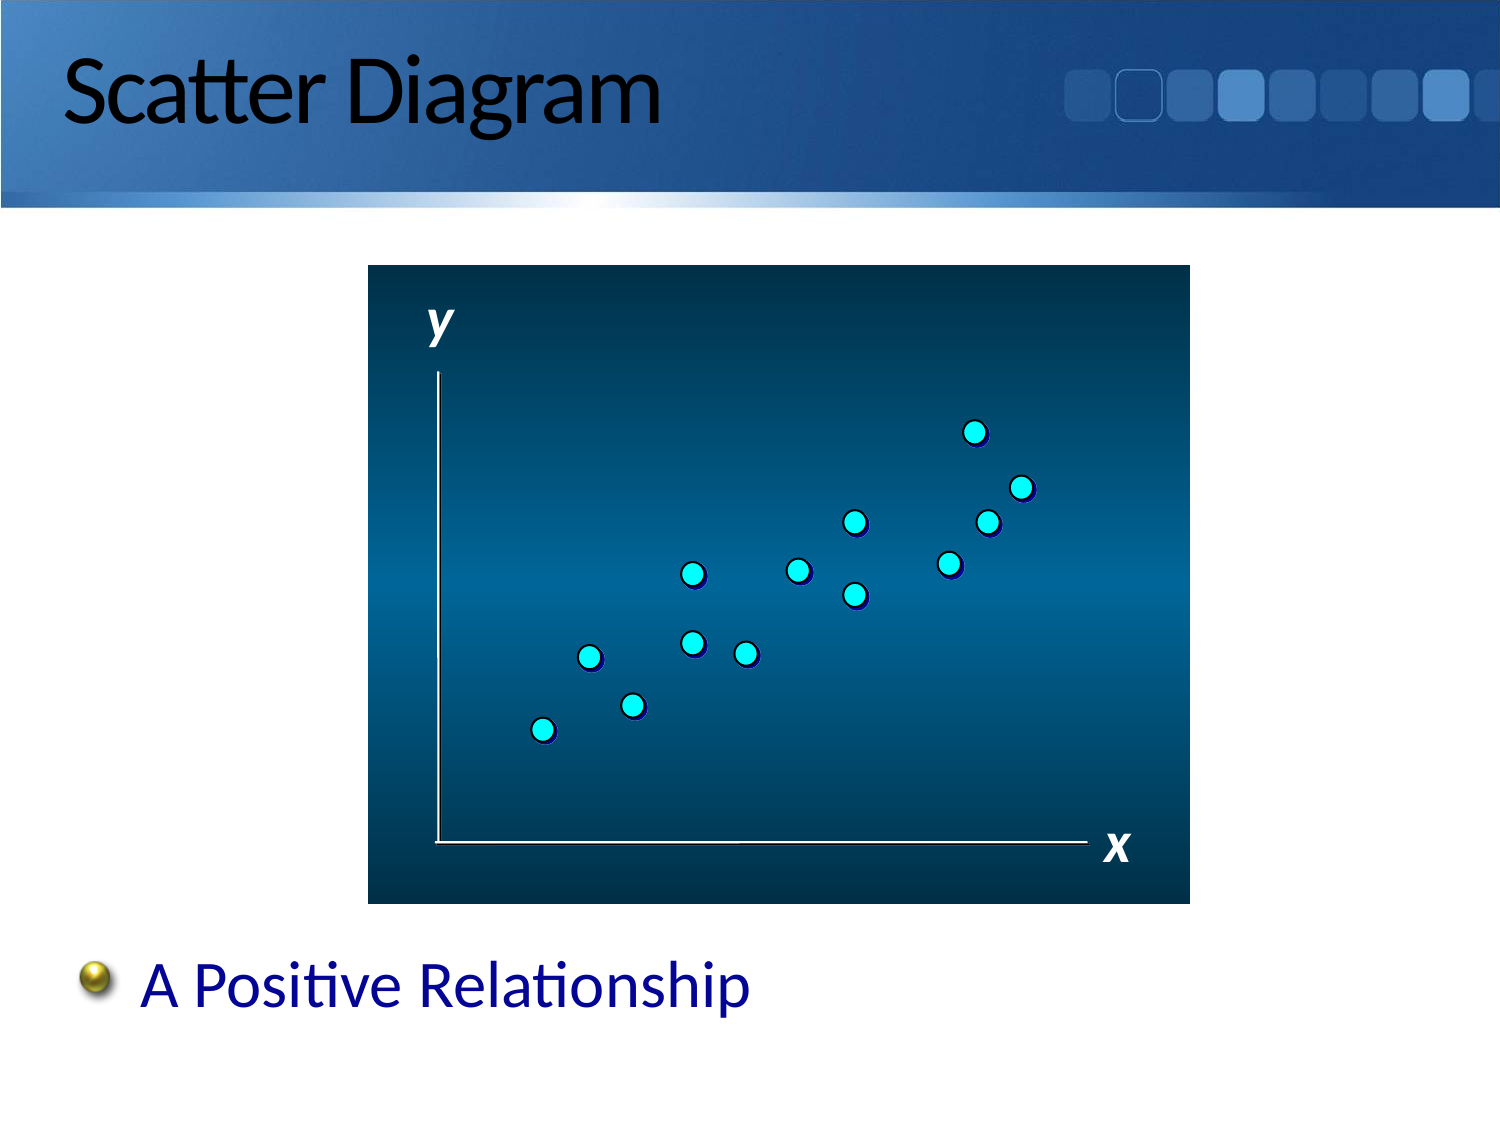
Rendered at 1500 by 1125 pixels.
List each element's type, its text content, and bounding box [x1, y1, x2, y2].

list A Positive Relationship [75, 950, 1350, 1023]
picture [0, 0, 1500, 1125]
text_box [409, 273, 1149, 882]
text_box [366, 264, 1191, 905]
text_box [530, 419, 1034, 743]
title Scatter Diagram [62, 37, 1438, 147]
